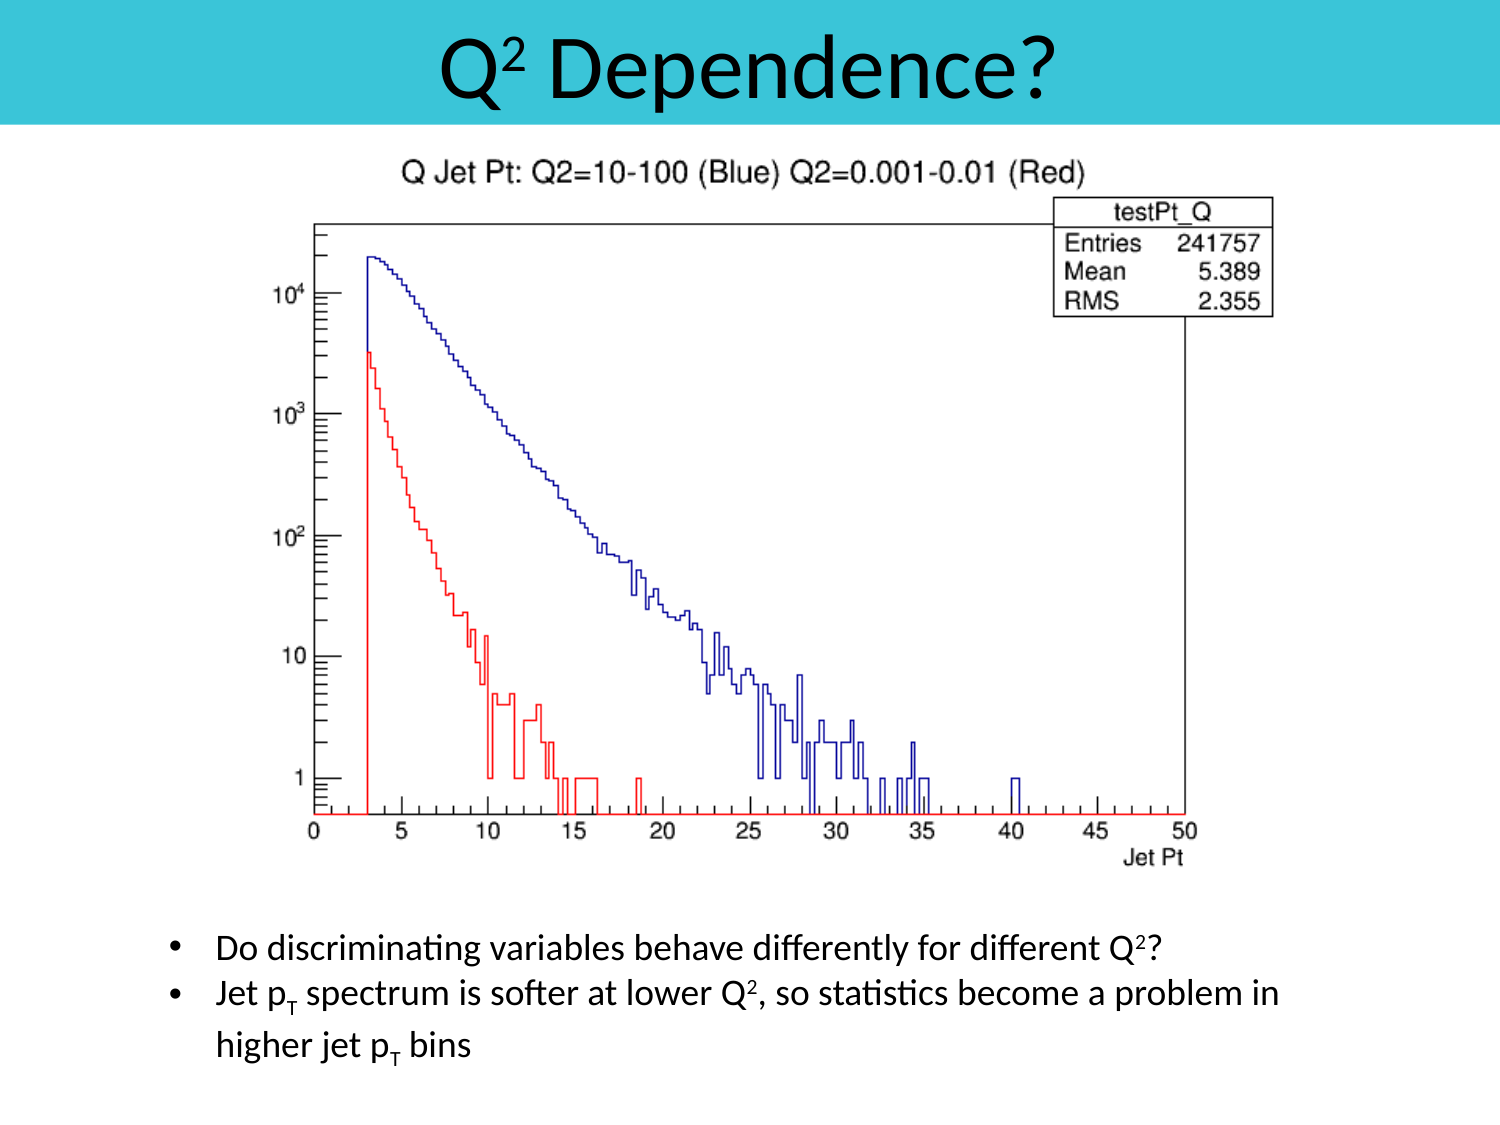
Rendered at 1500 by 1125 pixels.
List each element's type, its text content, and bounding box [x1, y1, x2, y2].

text_box Do discriminating variables behave differently for different Q2? Jet pT spectrum is softer at lower Q2, so statistics become a problem in higher jet pT bins [154, 916, 1313, 1078]
picture [206, 150, 1294, 889]
text_box Q2 Dependence? [0, 0, 1500, 125]
